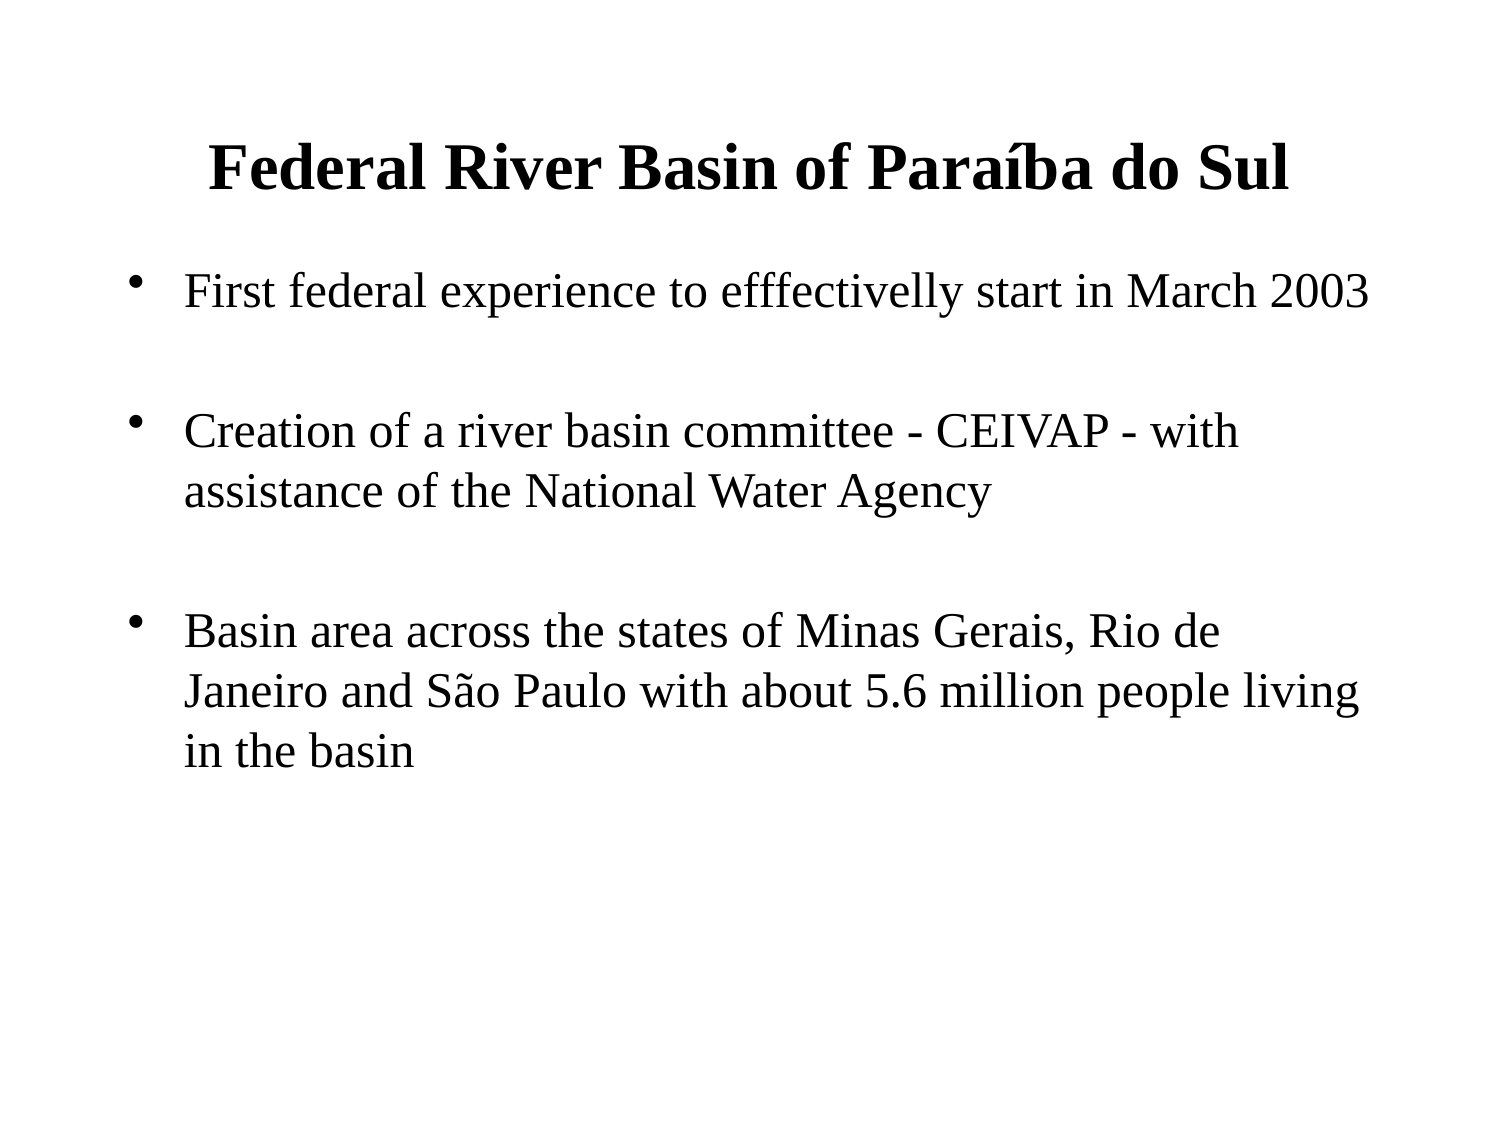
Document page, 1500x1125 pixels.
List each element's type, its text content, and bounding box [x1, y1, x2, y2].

list First federal experience to efffectivelly start in March 2003 Creation of a river basin committee - CEIVAP - with assistance of the National Water Agency Basin area across the states of Minas Gerais, Rio de Janeiro and São Paulo with about 5.6 million people living in the basin [112, 249, 1388, 1001]
title Federal River Basin of Paraíba do Sul [112, 99, 1388, 226]
